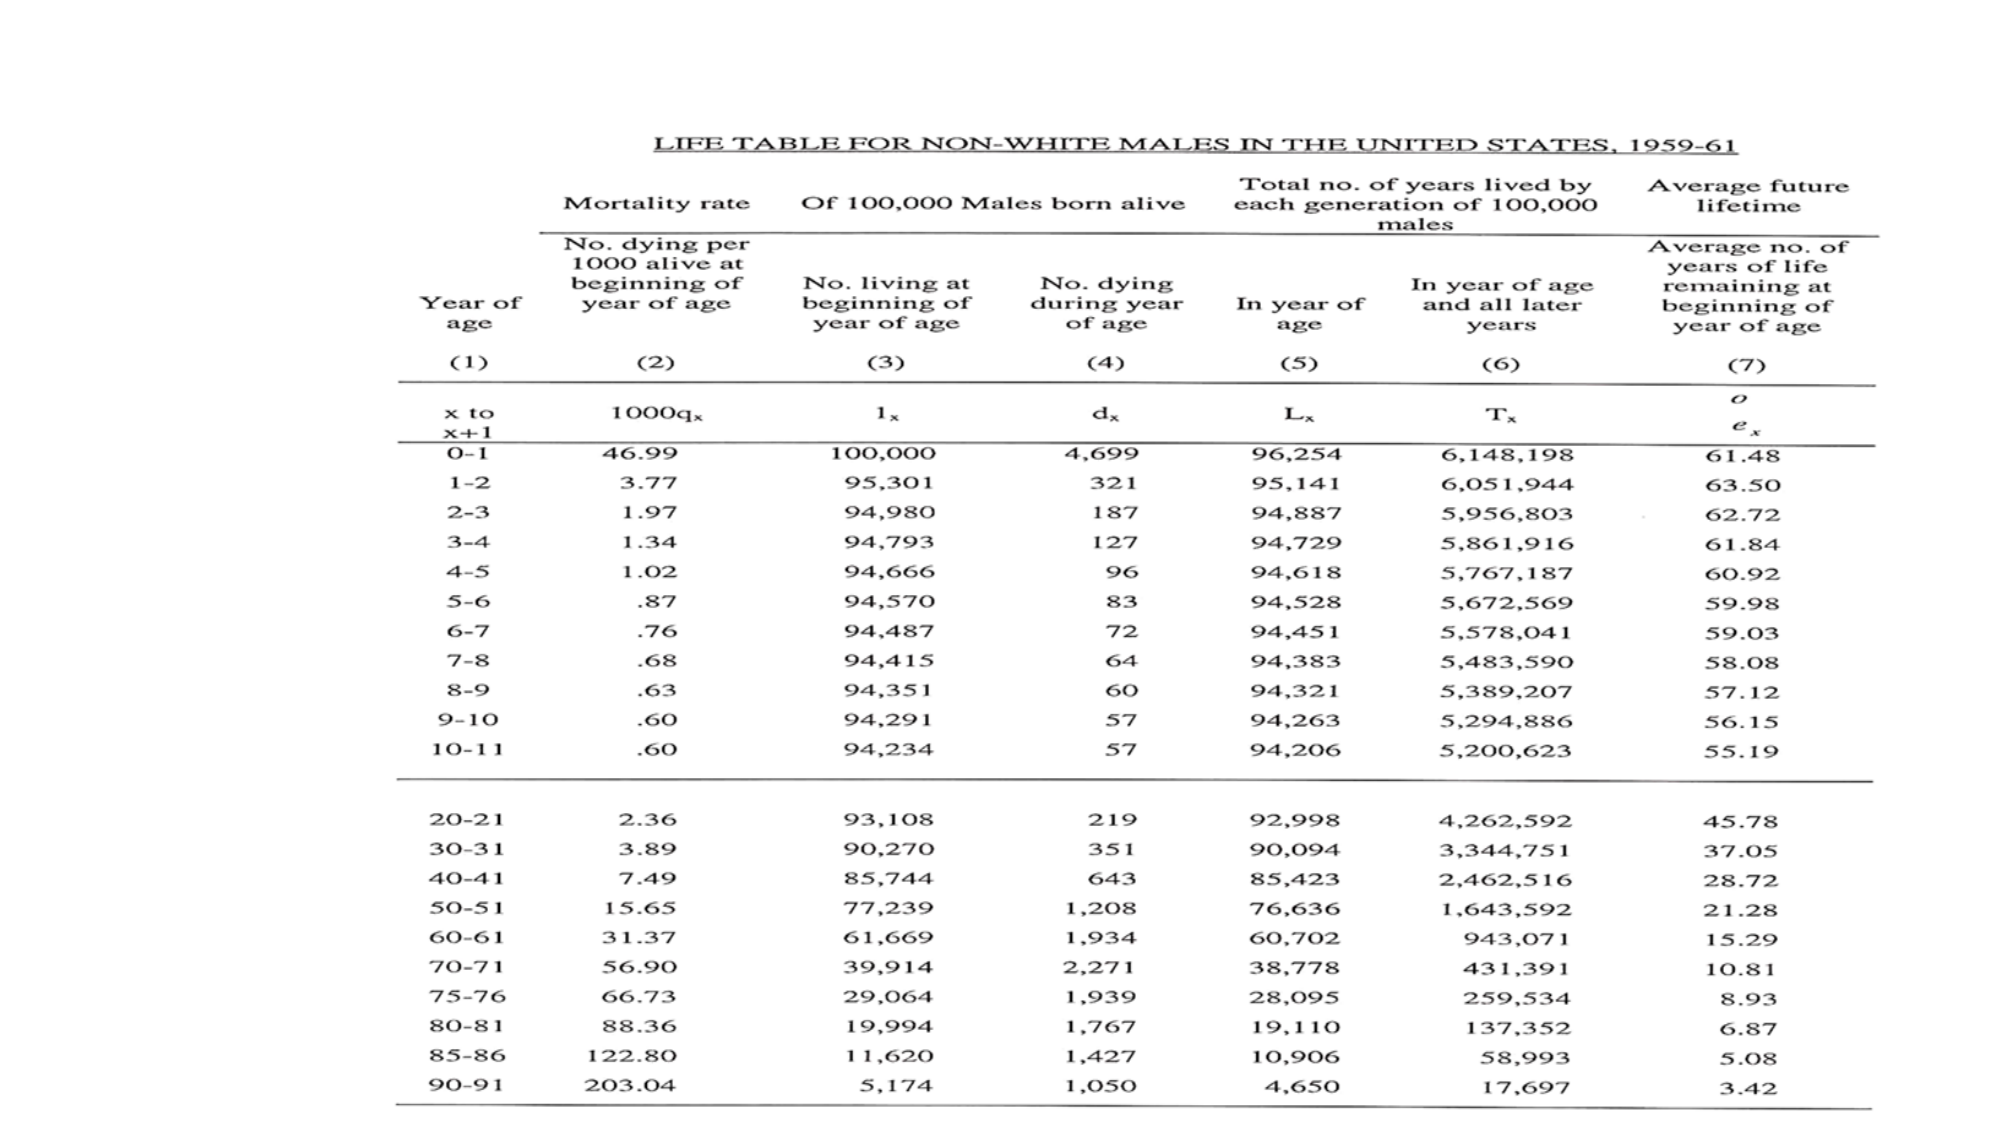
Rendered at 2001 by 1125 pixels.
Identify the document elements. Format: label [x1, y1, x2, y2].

list [352, 119, 1920, 1125]
